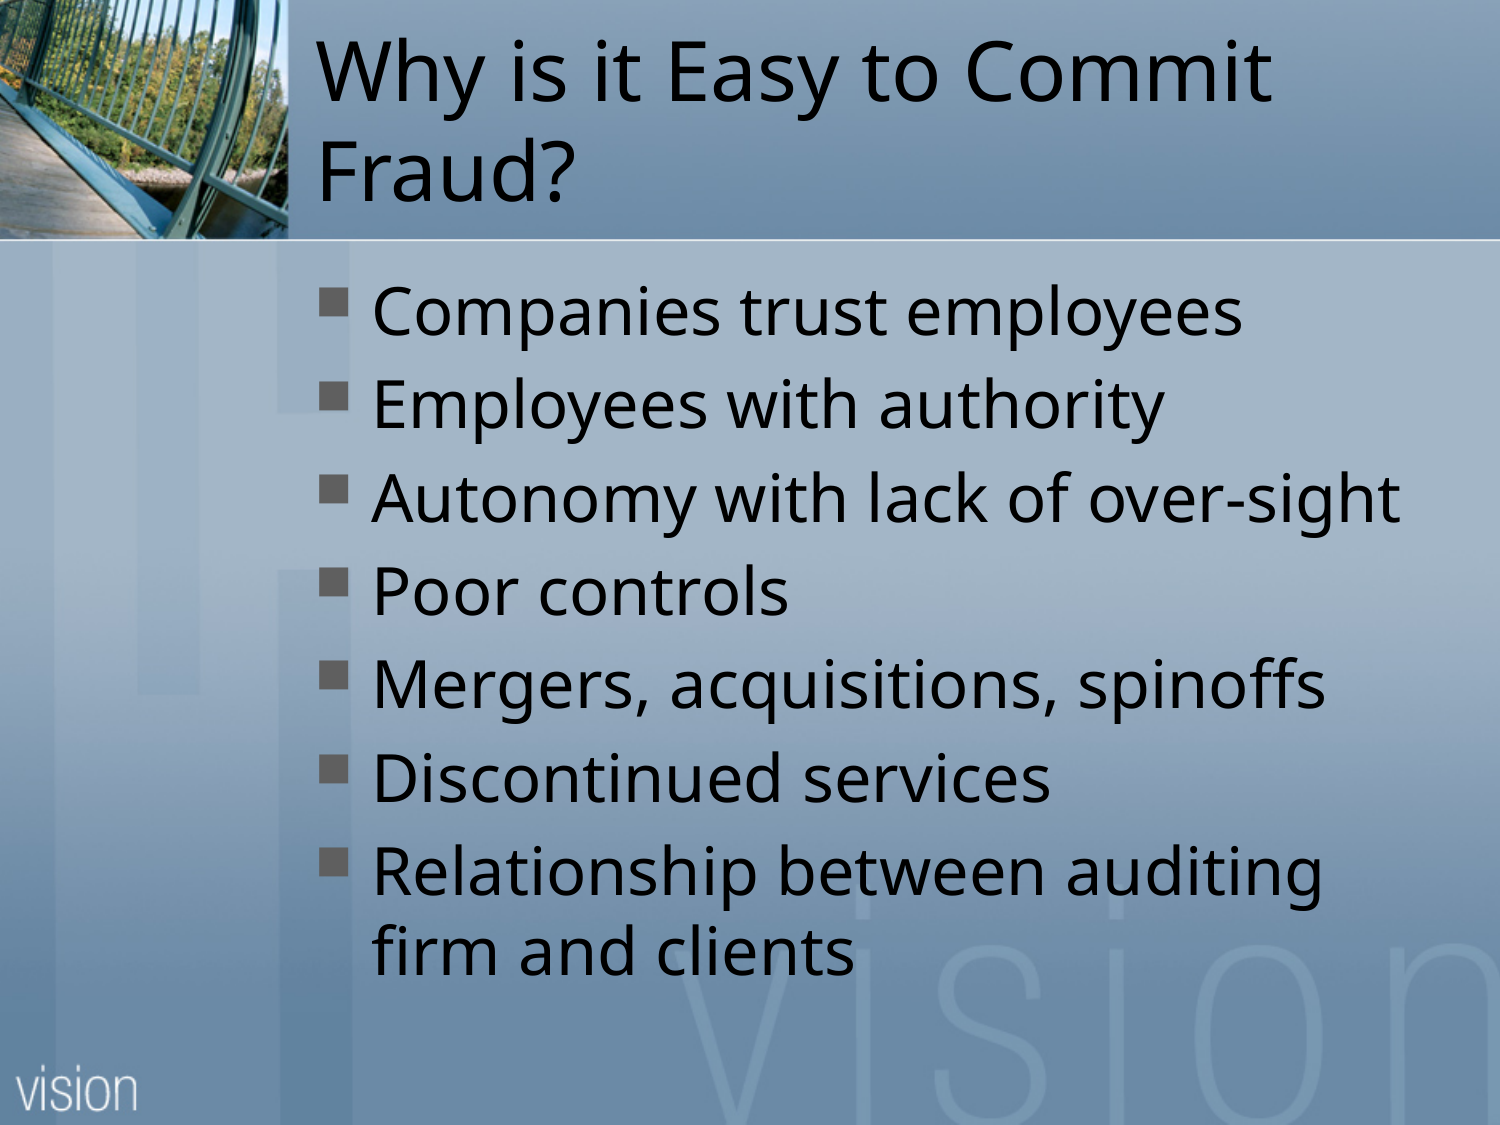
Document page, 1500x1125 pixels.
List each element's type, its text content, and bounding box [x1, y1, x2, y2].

picture [0, 0, 1500, 1125]
title Why is it Easy to Commit Fraud? [299, 30, 1462, 207]
list Companies trust employees Employees with authority Autonomy with lack of over-sight Poor controls Mergers, acquisitions, spinoffs Discontinued services Relationship between auditing firm and clients [299, 261, 1462, 1095]
